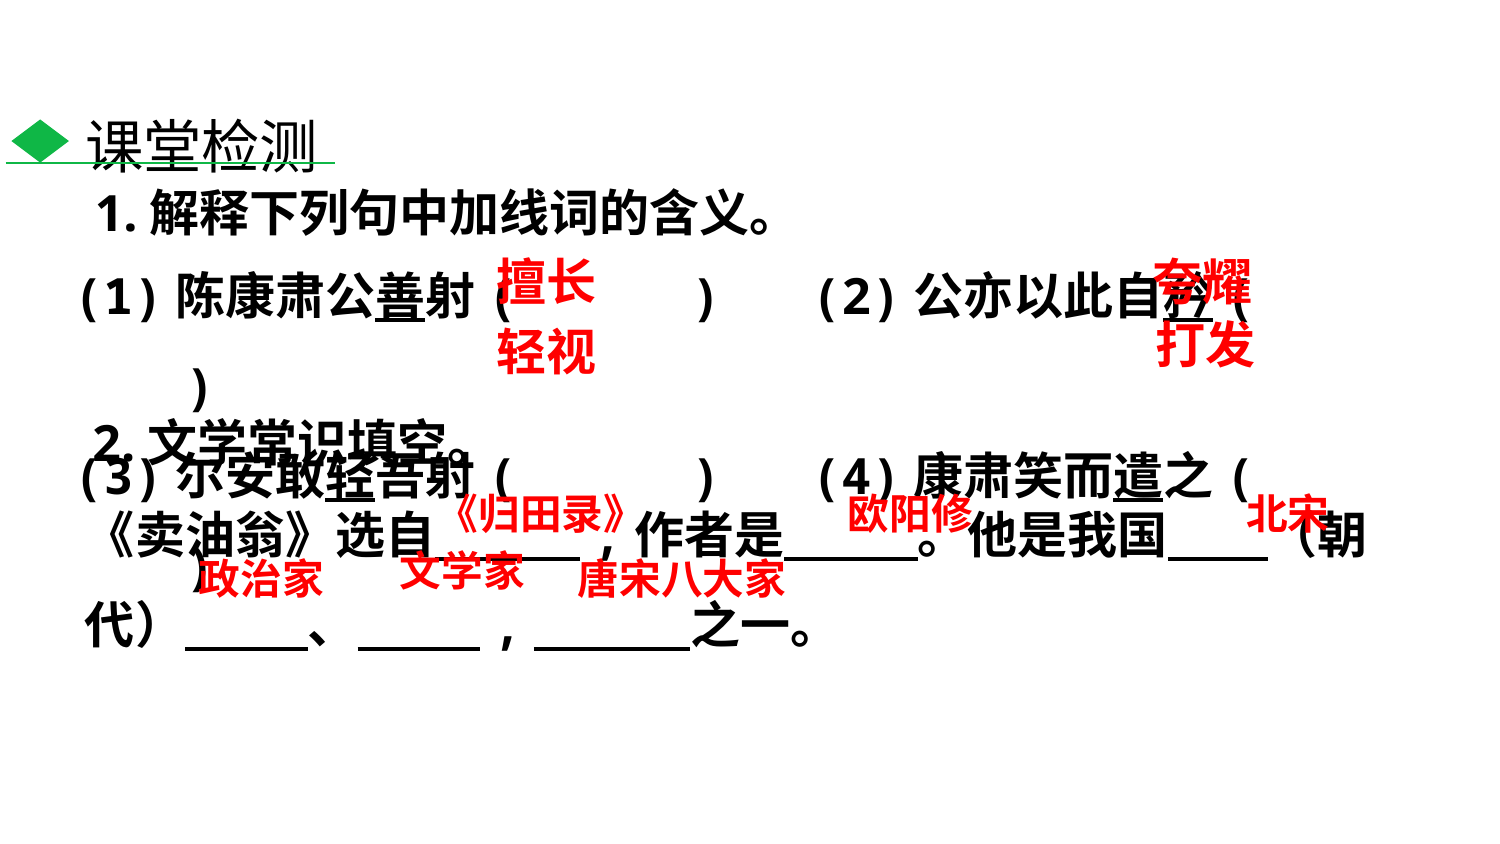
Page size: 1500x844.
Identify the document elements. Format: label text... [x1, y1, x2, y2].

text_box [5, 102, 336, 189]
text_box 唐宋八大家 [562, 545, 802, 611]
text_box 打发 [1140, 306, 1271, 382]
text_box 1.解释下列句中加线词的含义。 [80, 173, 815, 249]
text_box 文学家 [384, 536, 540, 602]
text_box 夸耀 [1137, 242, 1268, 318]
text_box 轻视 [481, 313, 612, 388]
text_box 2.文学常识填空。 [77, 404, 513, 479]
text_box (1)陈康肃公善射( ) (2)公亦以此自矜( ) (3)尔安敢轻吾射( ) (4)康肃笑而遣之( ) [58, 226, 1345, 602]
text_box 《卖油翁》选自 ,作者是 。他是我国 （朝代） 、 , 之一。 [70, 466, 1477, 661]
text_box 擅长 [481, 249, 612, 313]
text_box 欧阳修 [833, 480, 989, 546]
text_box 政治家 [184, 545, 340, 611]
text_box 北宋 [1231, 480, 1345, 546]
text_box 《归田录》 [421, 480, 668, 546]
